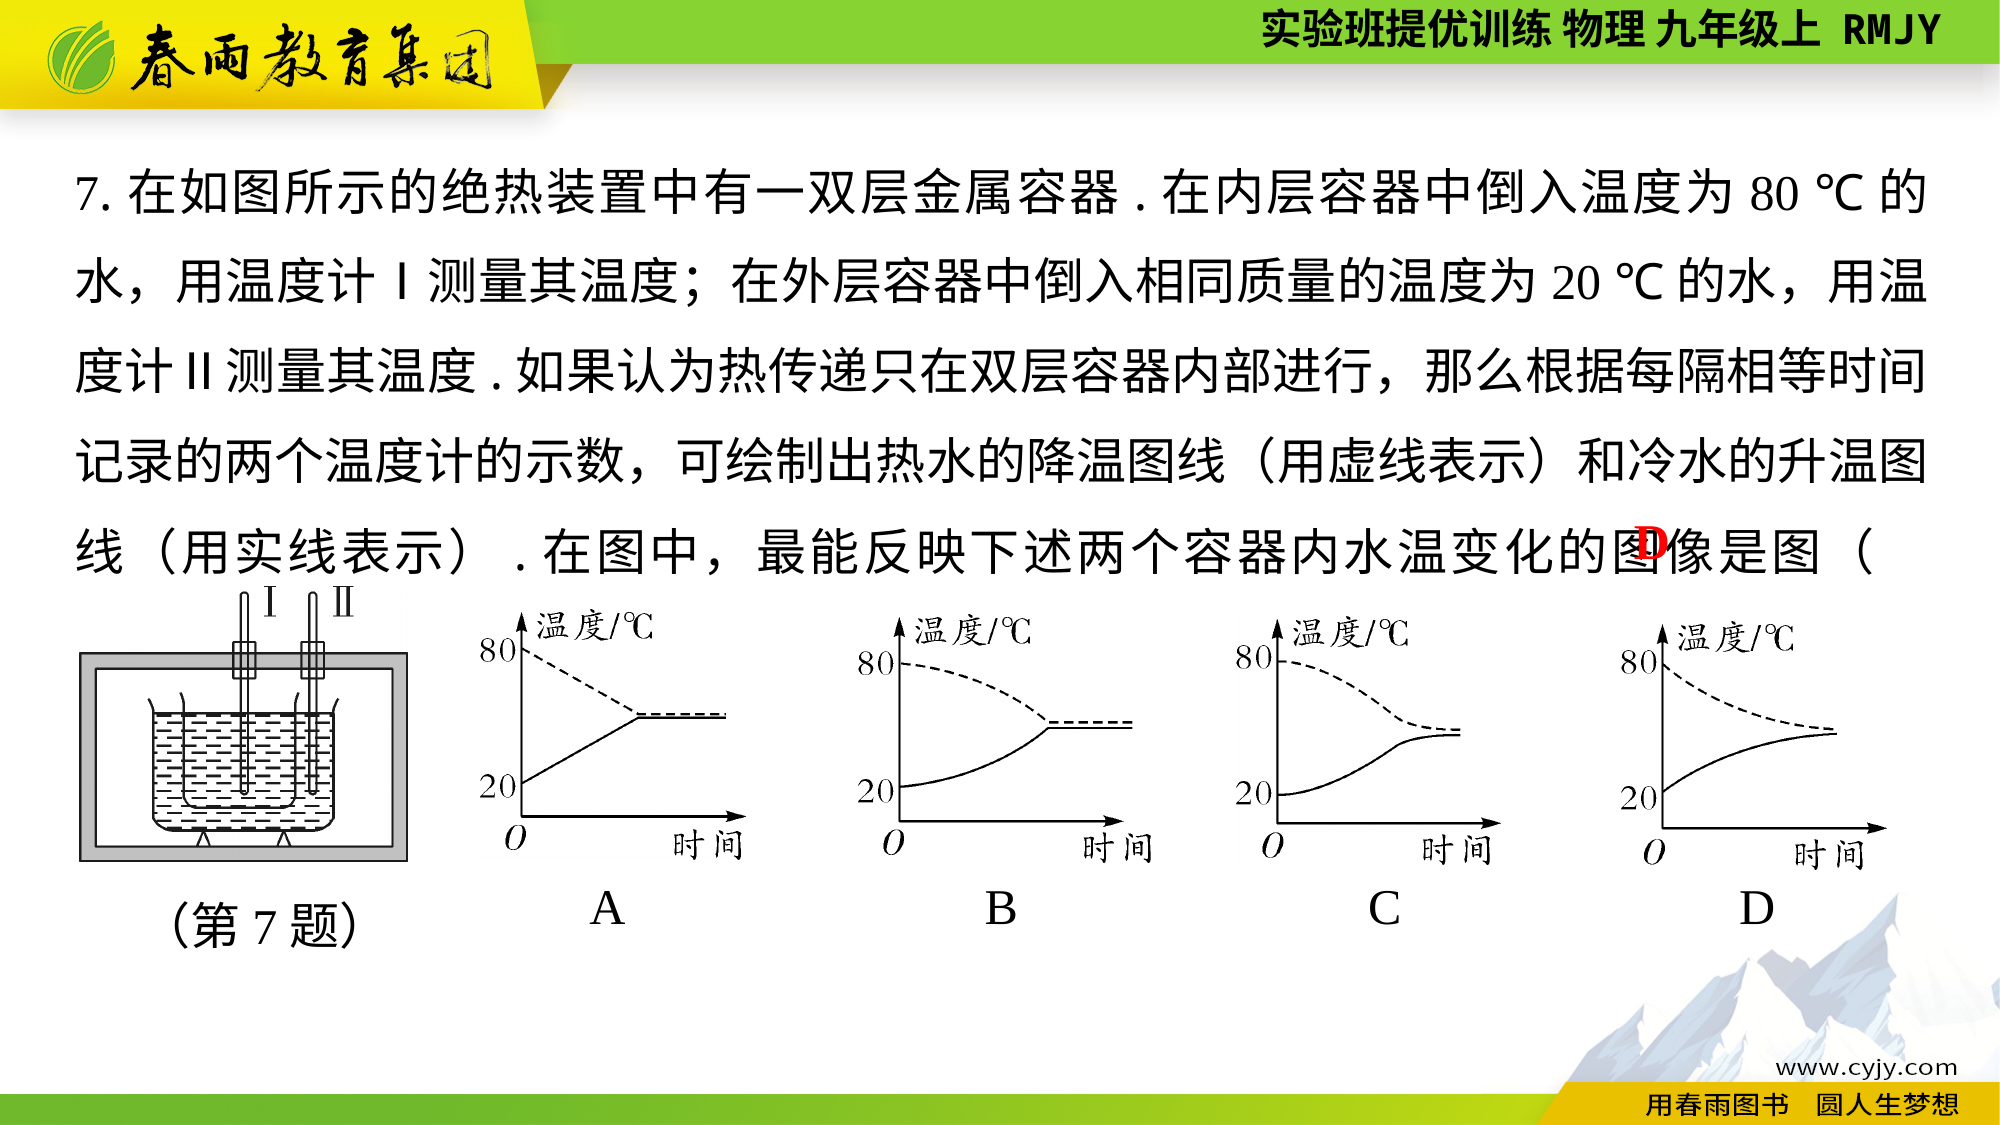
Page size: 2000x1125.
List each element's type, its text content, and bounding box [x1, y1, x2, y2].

picture [0, 0, 2000, 1125]
text_box A B C D [574, 886, 1839, 942]
list 7.在如图所示的绝热装置中有一双层金属容器.在内层容器中倒入温度为80 ℃的水，用温度计Ⅰ测量其温度；在外层容器中倒入相同质量的温度为20 ℃的水，用温度计Ⅱ测量其温度.如果认为热传递只在双层容器内部进行，那么根据每隔相等时间记录的两个温度计的示数，可绘制出热水的降温图线（用虚线表示）和冷水的升温图线（用实线表示）.在图中，最能反映下述两个容器内水温变化的图像是图（ ）. [59, 122, 1944, 592]
text_box D [1618, 501, 1685, 577]
text_box （第7题） [125, 886, 404, 962]
